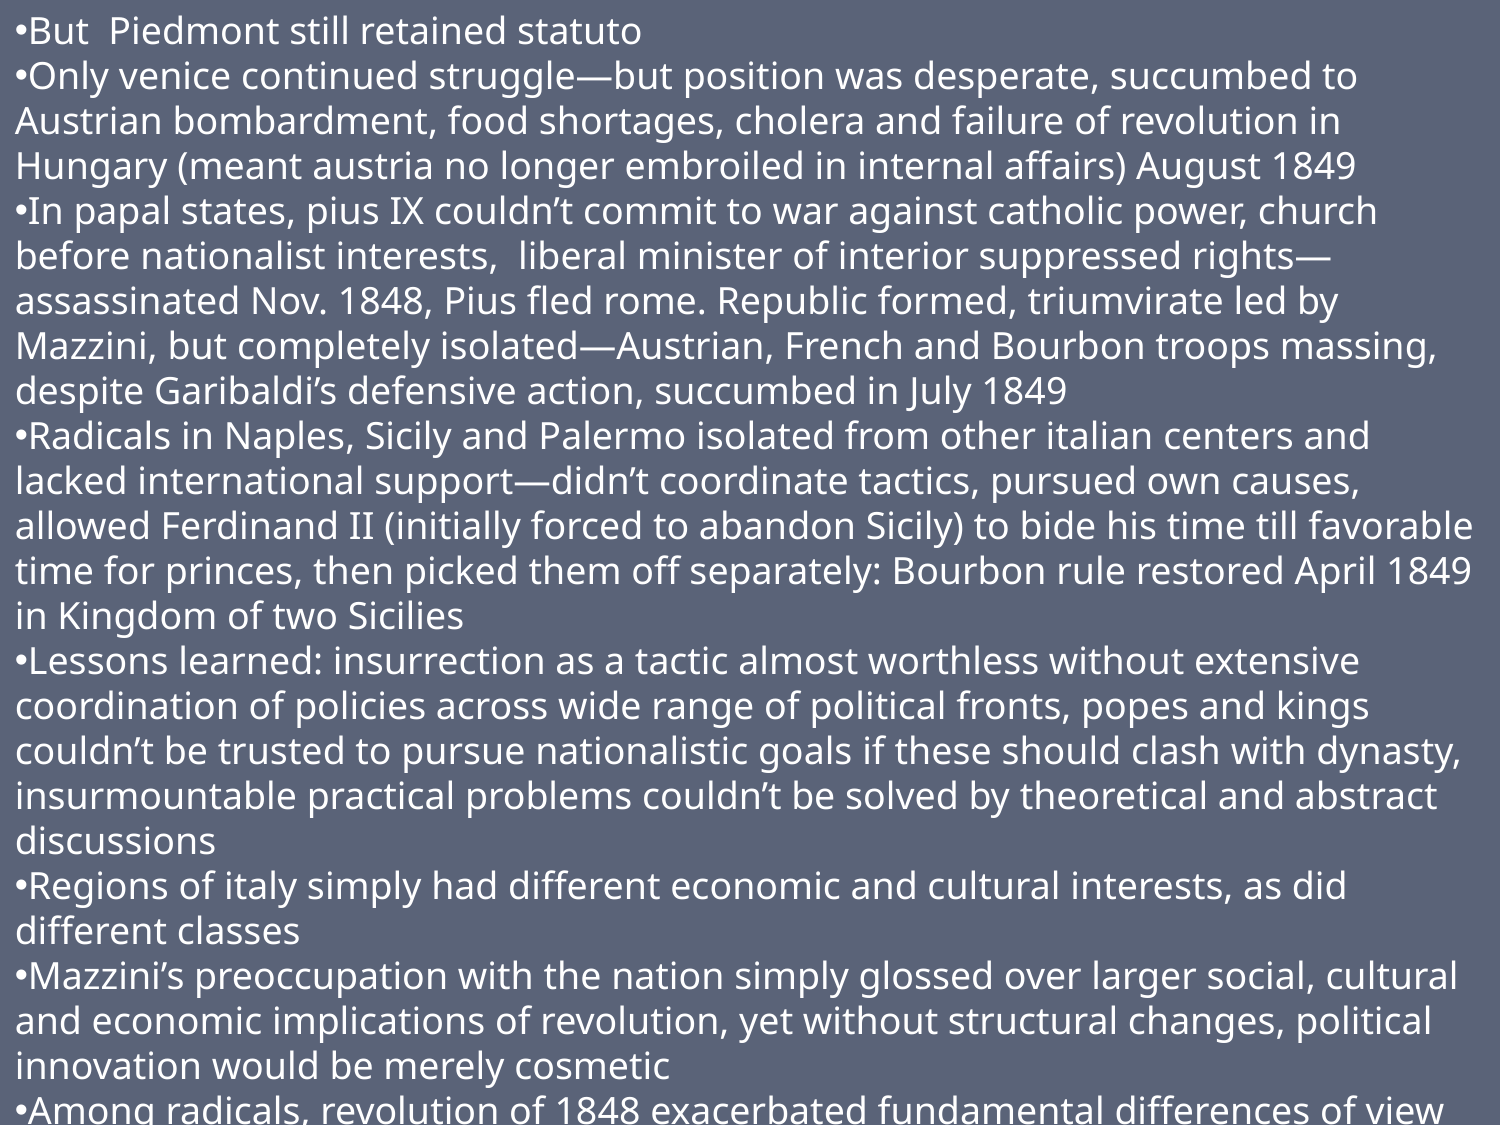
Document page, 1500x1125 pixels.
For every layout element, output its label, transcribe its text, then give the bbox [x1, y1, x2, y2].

text_box But Piedmont still retained statuto Only venice continued struggle—but position was desperate, succumbed to Austrian bombardment, food shortages, cholera and failure of revolution in Hungary (meant austria no longer embroiled in internal affairs) August 1849 In papal states, pius IX couldn’t commit to war against catholic power, church before nationalist interests, liberal minister of interior suppressed rights—assassinated Nov. 1848, Pius fled rome. Republic formed, triumvirate led by Mazzini, but completely isolated—Austrian, French and Bourbon troops massing, despite Garibaldi’s defensive action, succumbed in July 1849 Radicals in Naples, Sicily and Palermo isolated from other italian centers and lacked international support—didn’t coordinate tactics, pursued own causes, allowed Ferdinand II (initially forced to abandon Sicily) to bide his time till favorable time for princes, then picked them off separately: Bourbon rule restored April 1849 in Kingdom of two Sicilies Lessons learned: insurrection as a tactic almost worthless without extensive coordination of policies across wide range of political fronts, popes and kings couldn’t be trusted to pursue nationalistic goals if these should clash with dynasty, insurmountable practical problems couldn’t be solved by theoretical and abstract discussions Regions of italy simply had different economic and cultural interests, as did different classes Mazzini’s preoccupation with the nation simply glossed over larger social, cultural and economic implications of revolution, yet without structural changes, political innovation would be merely cosmetic Among radicals, revolution of 1848 exacerbated fundamental differences of view Piedmont required wide-range of reform if she wanted to retain future freedom of movement—finance, administration, industry and commerce [0, 0, 1500, 1125]
